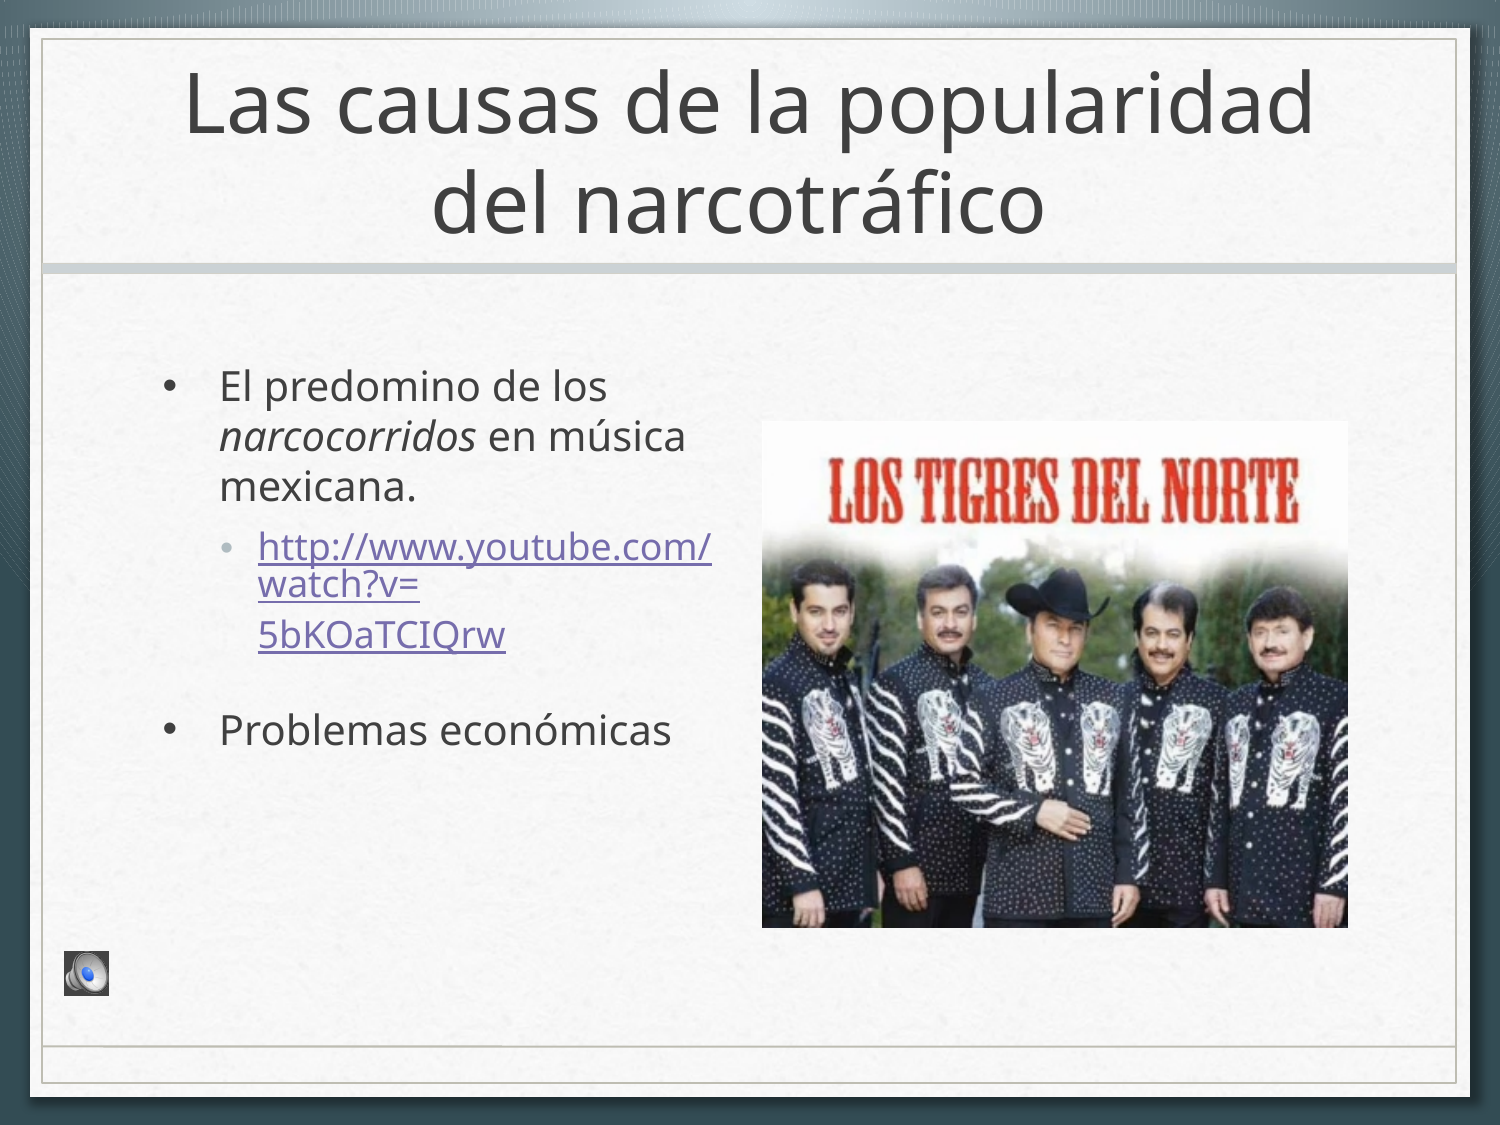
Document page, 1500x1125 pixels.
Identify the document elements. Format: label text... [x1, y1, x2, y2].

list El predomino de los narcocorridos en música mexicana. http://www.youtube.com/watch?v=5bKOaTCIQrw Problemas económicas [147, 352, 733, 997]
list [761, 351, 1348, 998]
title Las causas de la popularidad del narcotráfico [147, 40, 1353, 260]
picture [30, 28, 1470, 1097]
